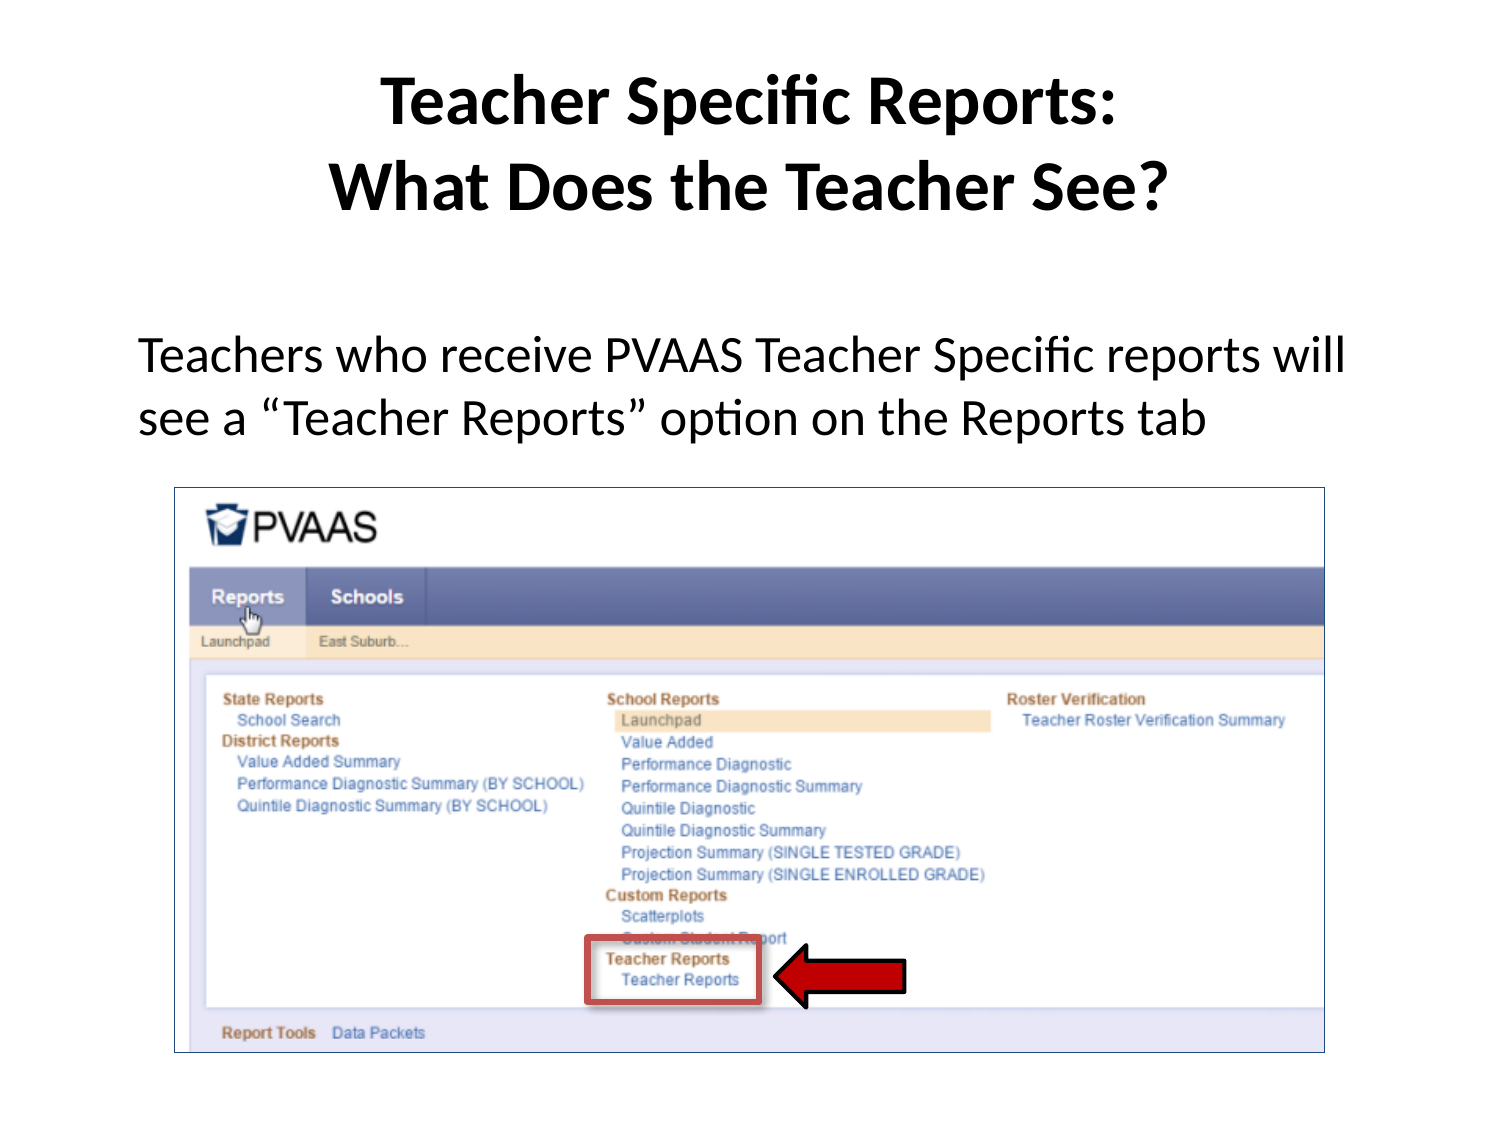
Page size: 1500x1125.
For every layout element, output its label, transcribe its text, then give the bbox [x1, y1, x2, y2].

title Teacher Specific Reports: What Does the Teacher See? [75, 45, 1425, 233]
list Teachers who receive PVAAS Teacher Specific reports will see a “Teacher Reports” option on the Reports tab [50, 312, 1400, 500]
picture [174, 487, 1326, 1053]
